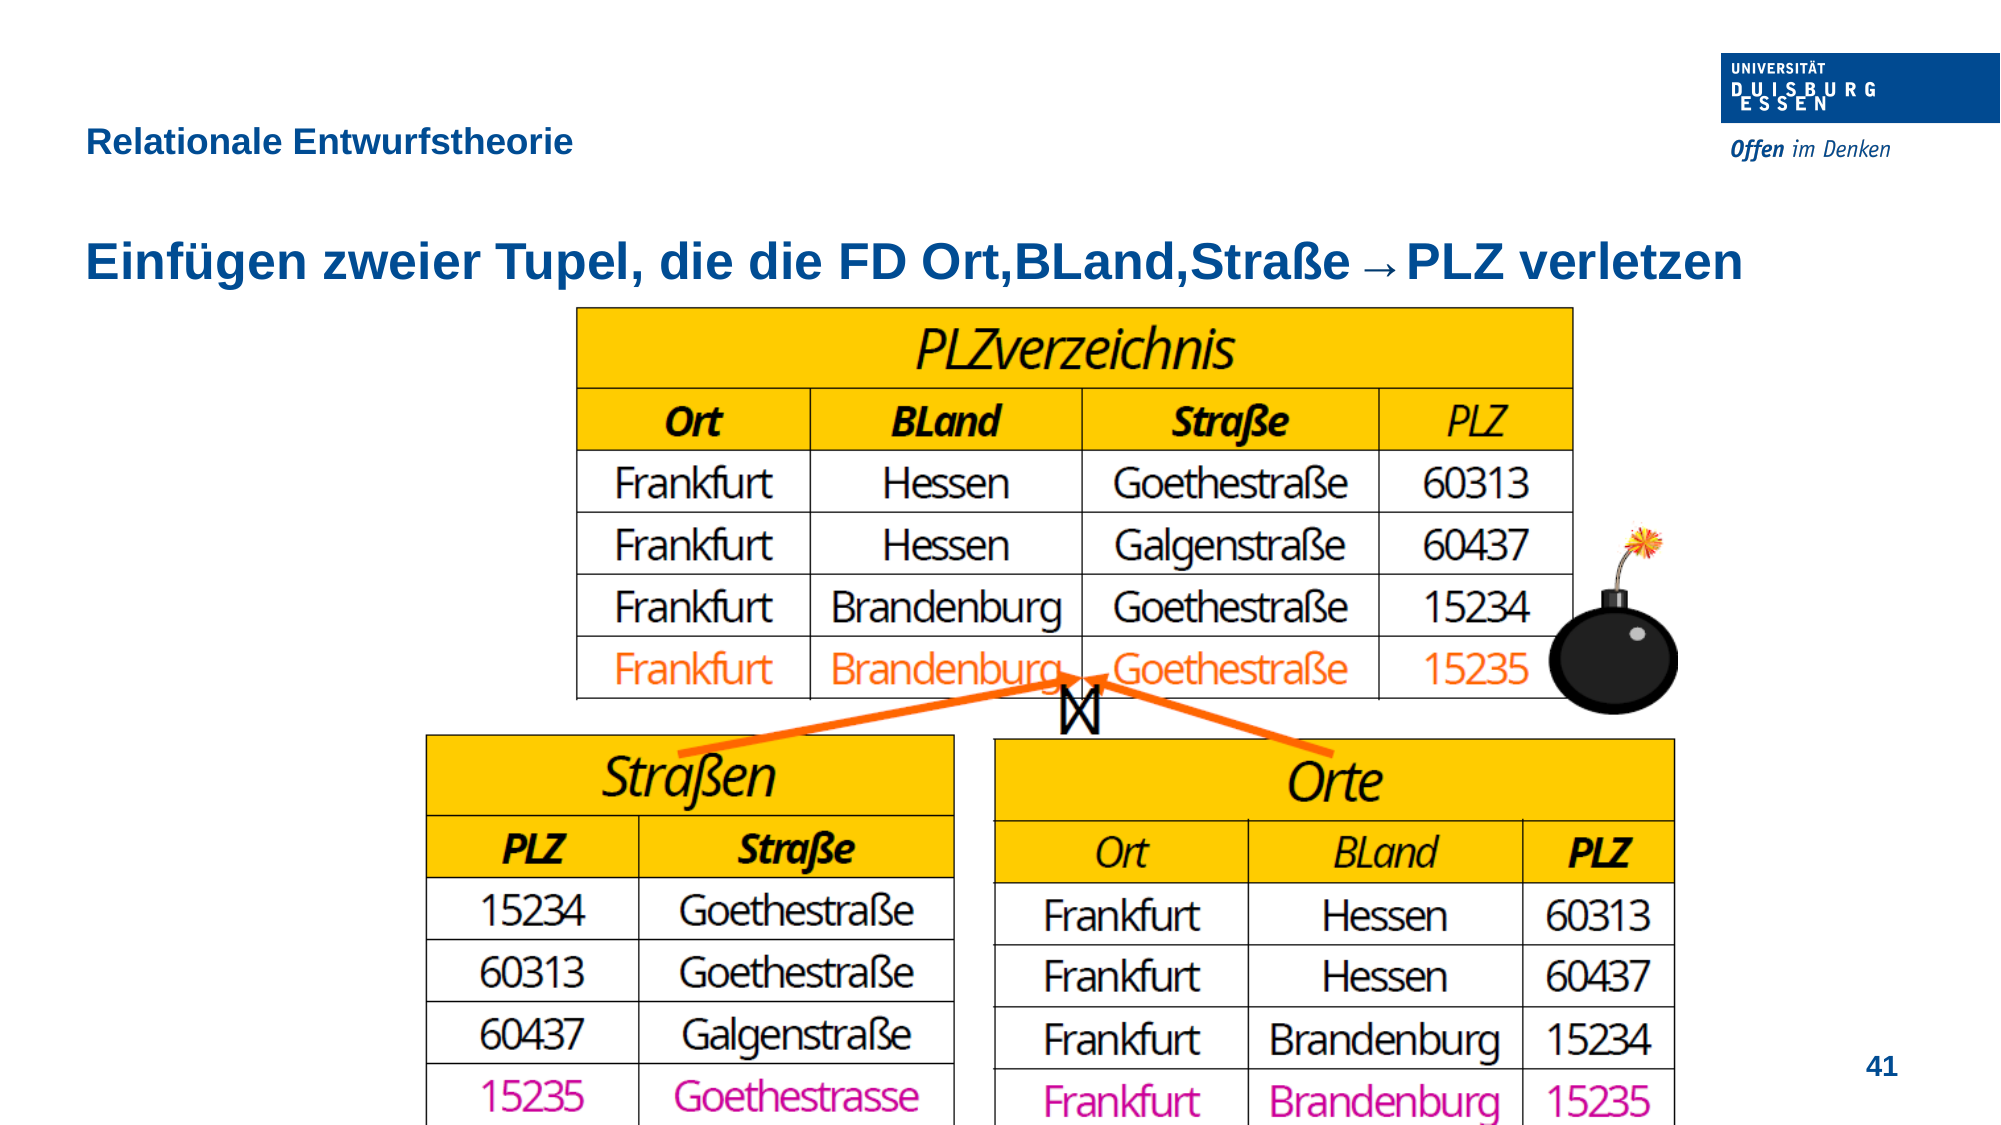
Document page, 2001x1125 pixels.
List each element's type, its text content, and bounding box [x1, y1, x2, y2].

list Relationale Entwurfstheorie [85, 122, 1694, 163]
picture [1721, 53, 2000, 162]
slide_number 41 [1678, 1039, 1914, 1081]
picture [414, 302, 1678, 1125]
list Einfügen zweier Tupel, die die FD Ort,BLand,Straße→PLZ verletzen [85, 227, 1767, 303]
